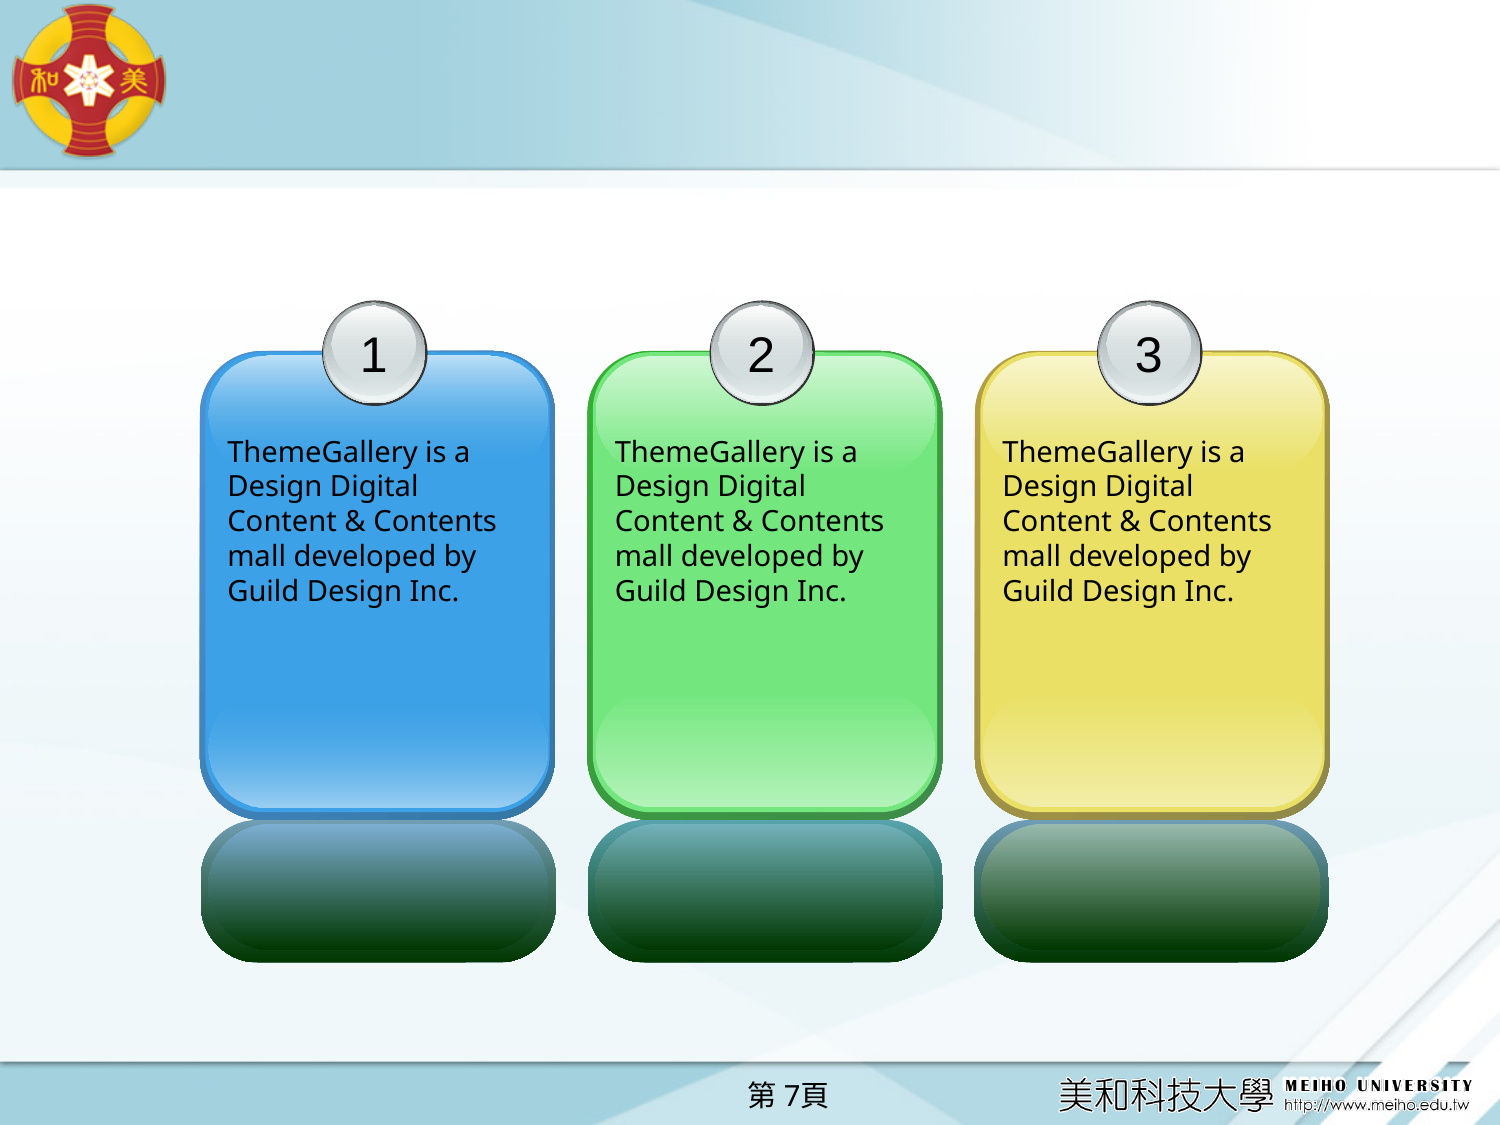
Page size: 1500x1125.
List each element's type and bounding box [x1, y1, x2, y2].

text_box [973, 300, 1331, 963]
text_box [587, 300, 944, 963]
text_box [199, 300, 557, 963]
picture [0, 0, 1500, 1125]
